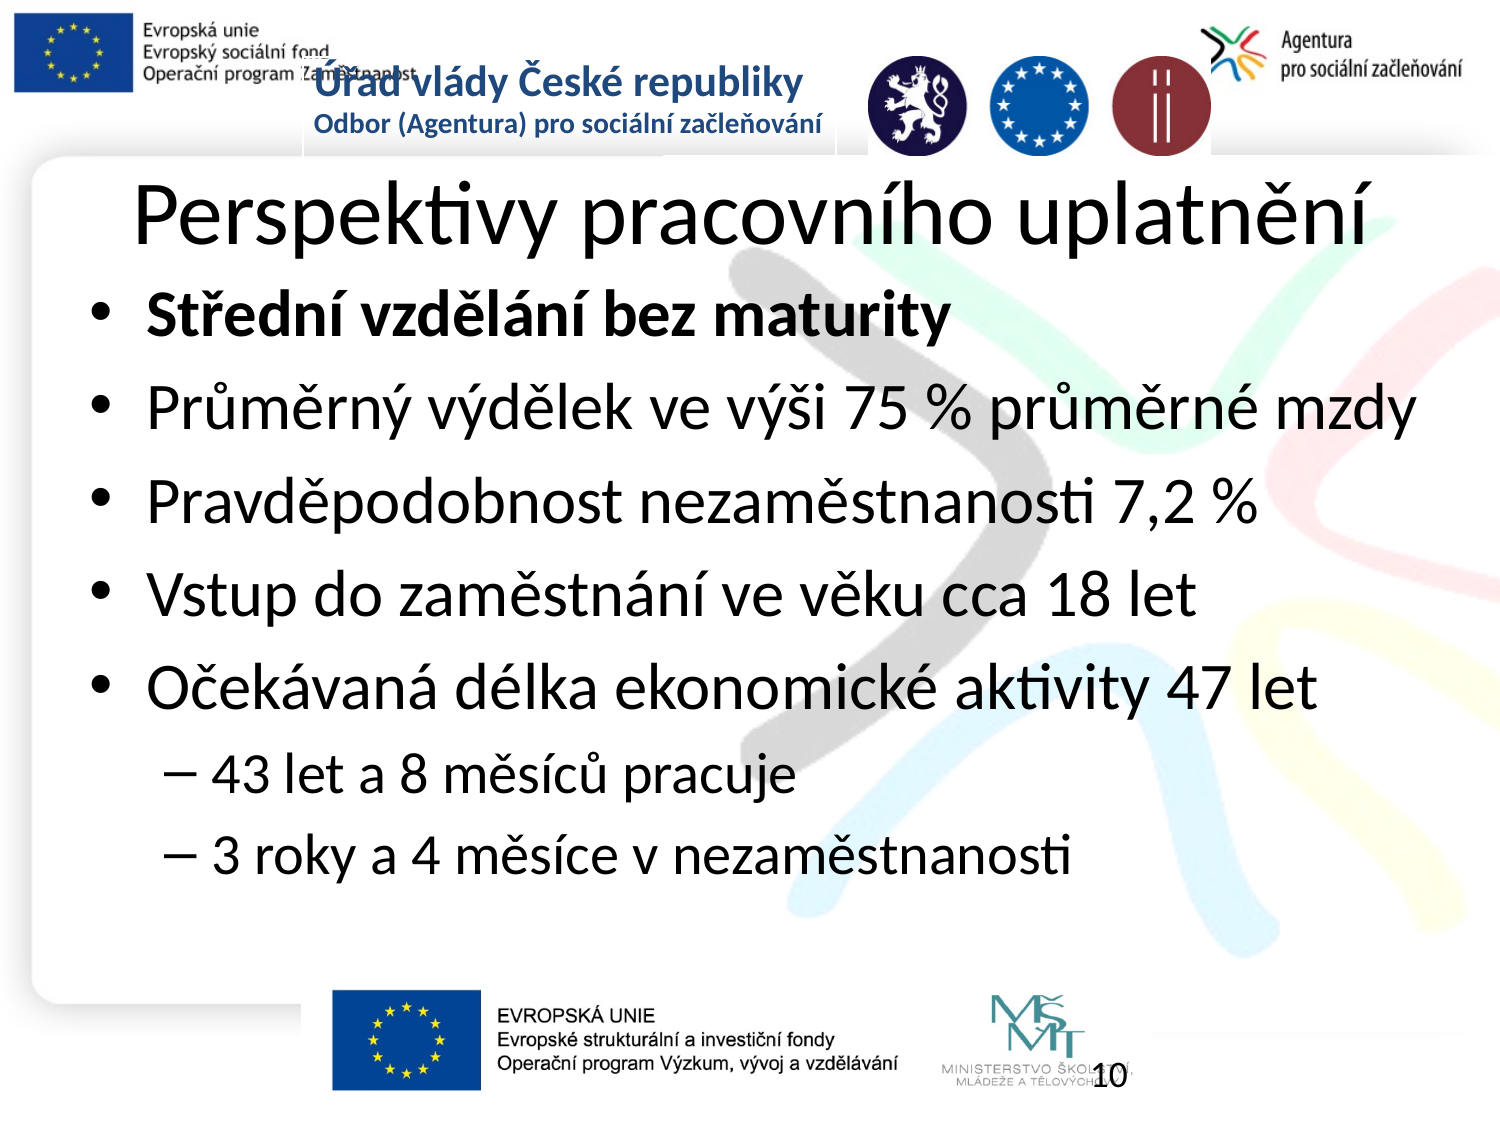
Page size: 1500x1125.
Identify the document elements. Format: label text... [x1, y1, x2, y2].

list Střední vzdělání bez maturity Průměrný výdělek ve výši 75 % průměrné mzdy Pravděpodobnost nezaměstnanosti 7,2 % Vstup do zaměstnání ve věku cca 18 let Očekávaná délka ekonomické aktivity 47 let 43 let a 8 měsíců pracuje 3 roky a 4 měsíce v nezaměstnanosti [75, 262, 1459, 1005]
title Perspektivy pracovního uplatnění [76, 113, 1427, 262]
slide_number 10 [1074, 1042, 1425, 1103]
picture [0, 0, 1500, 1125]
picture [304, 58, 835, 113]
